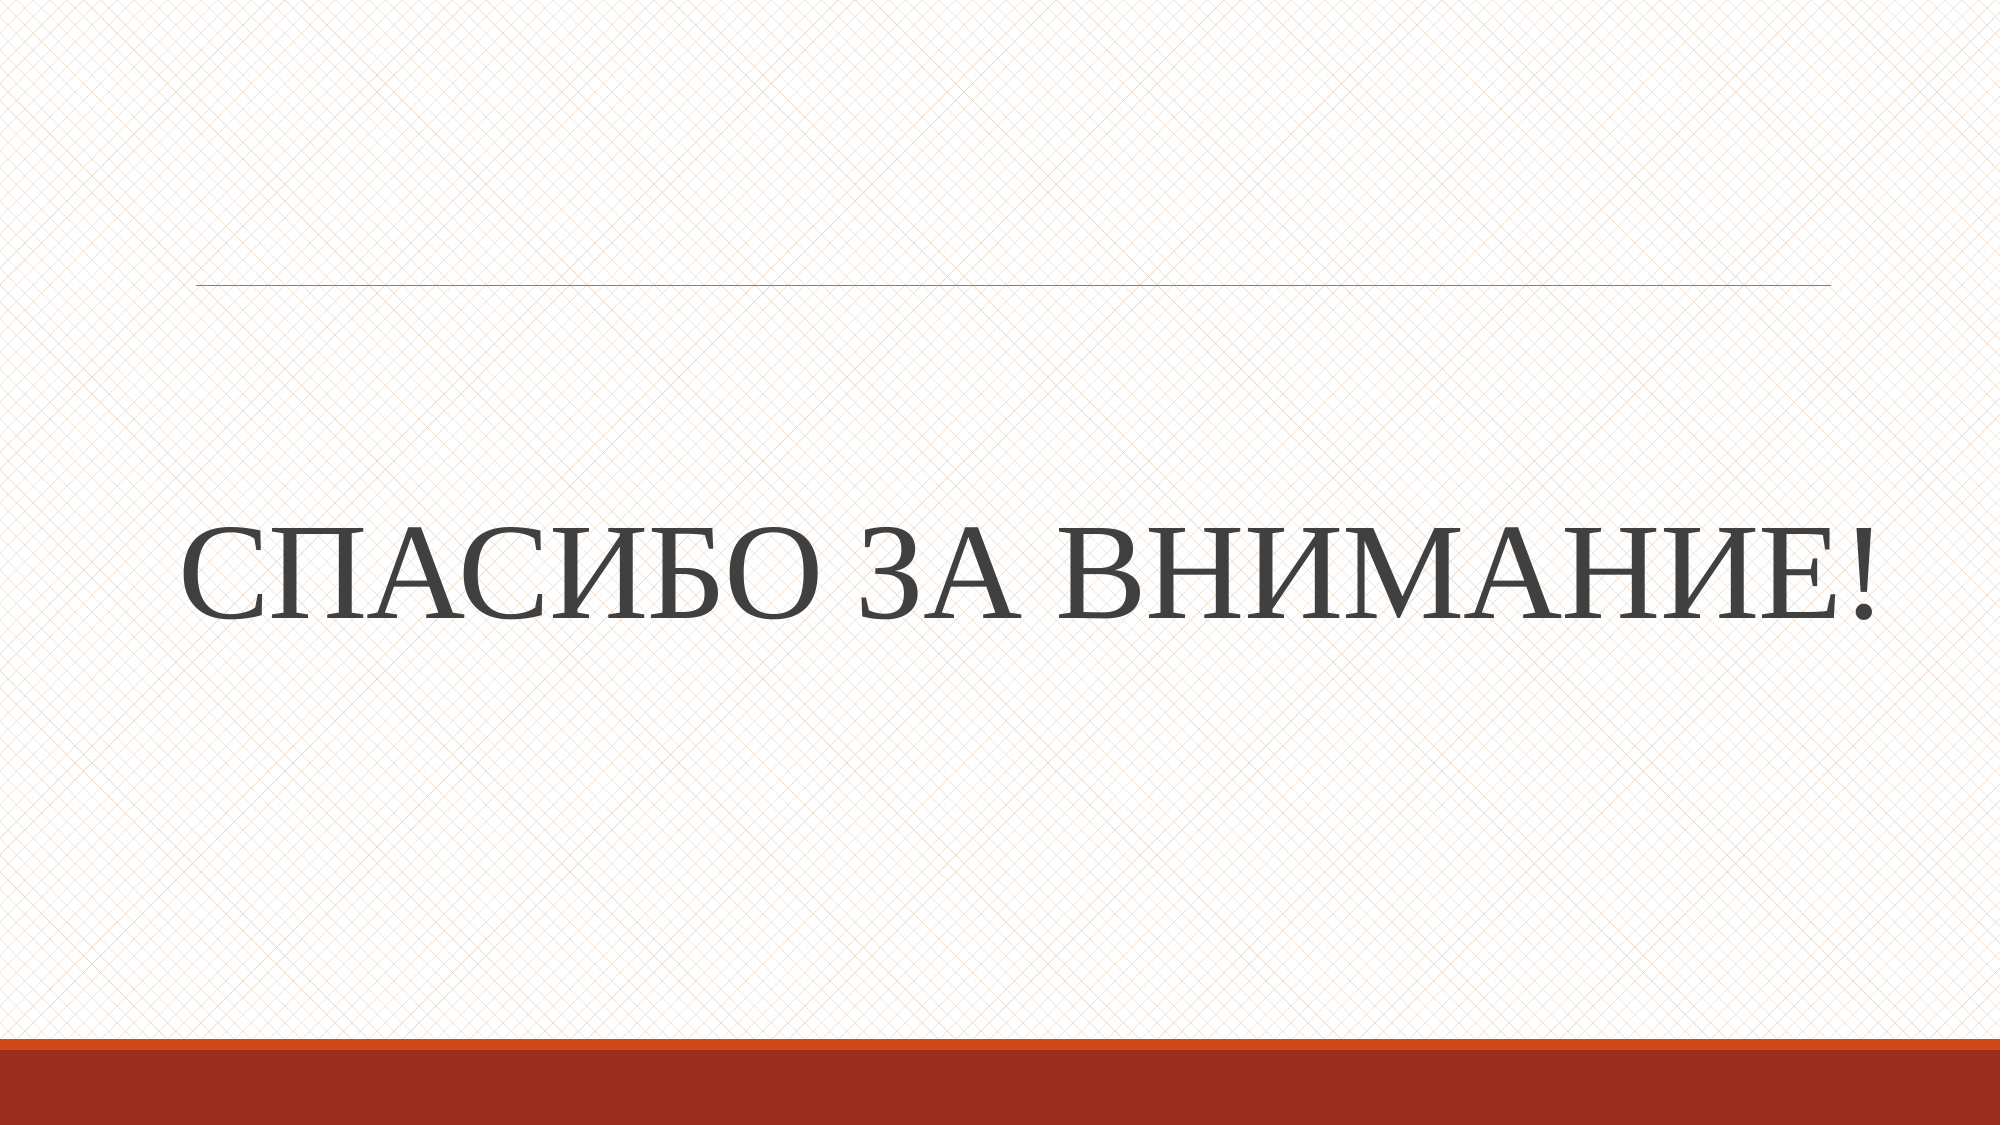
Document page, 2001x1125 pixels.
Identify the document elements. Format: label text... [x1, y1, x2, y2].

title СПАСИБО ЗА ВНИМАНИЕ! [163, 30, 2000, 654]
